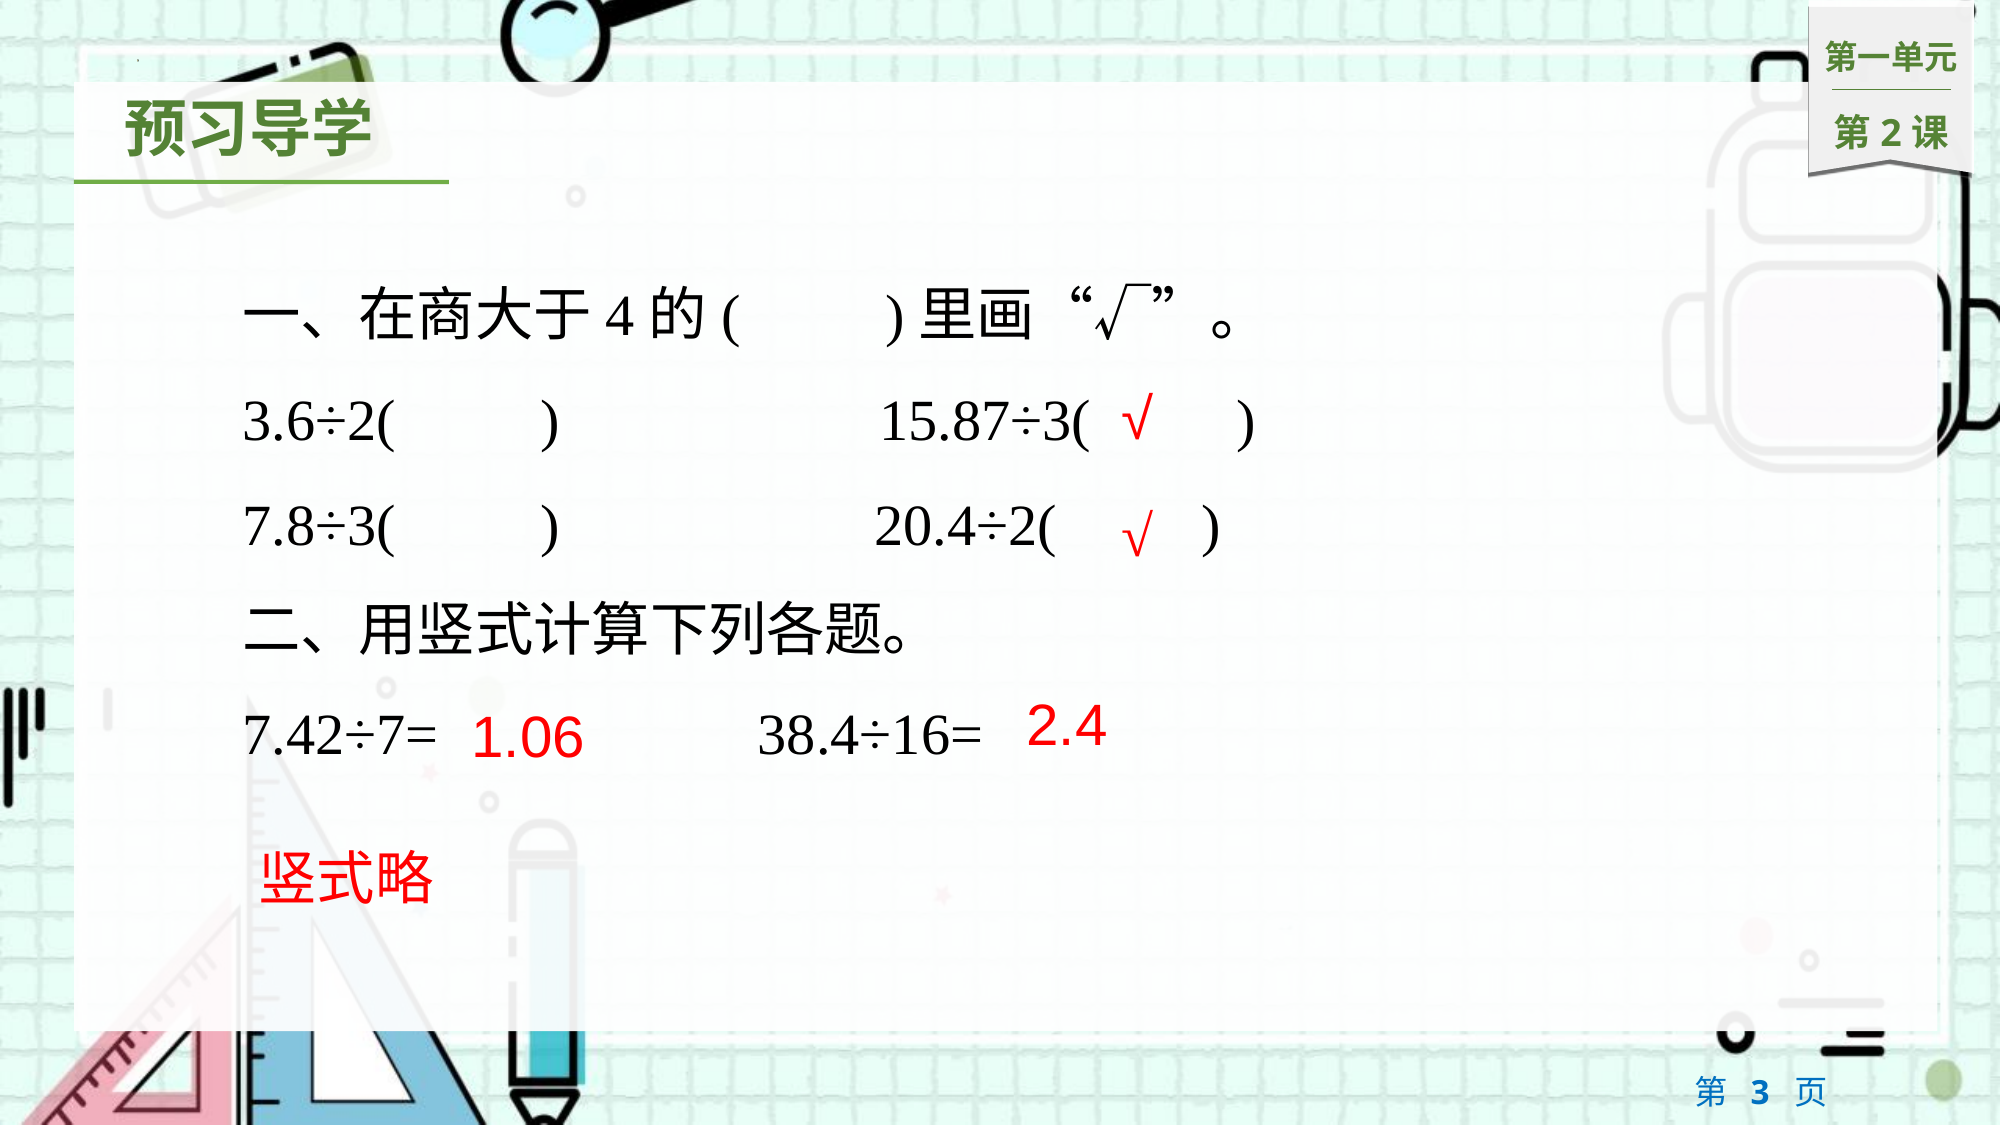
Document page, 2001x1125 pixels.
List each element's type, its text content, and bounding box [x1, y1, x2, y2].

text_box √ [1106, 456, 1283, 562]
list √ [1106, 338, 1356, 445]
list 一、在商大于4的( )里画“√”。 3.6÷2( ) 15.87÷3( ) 7.8÷3( ) 20.4÷2( ) 二、用竖式计算下列各题。 7.42÷7= 38.4÷16= [109, 234, 1903, 985]
picture [0, 0, 2000, 1125]
text_box 1.06 [456, 656, 633, 763]
text_box 竖式略 [243, 798, 784, 905]
picture [1938, 168, 1971, 176]
text_box 2.4 [1011, 645, 1551, 751]
